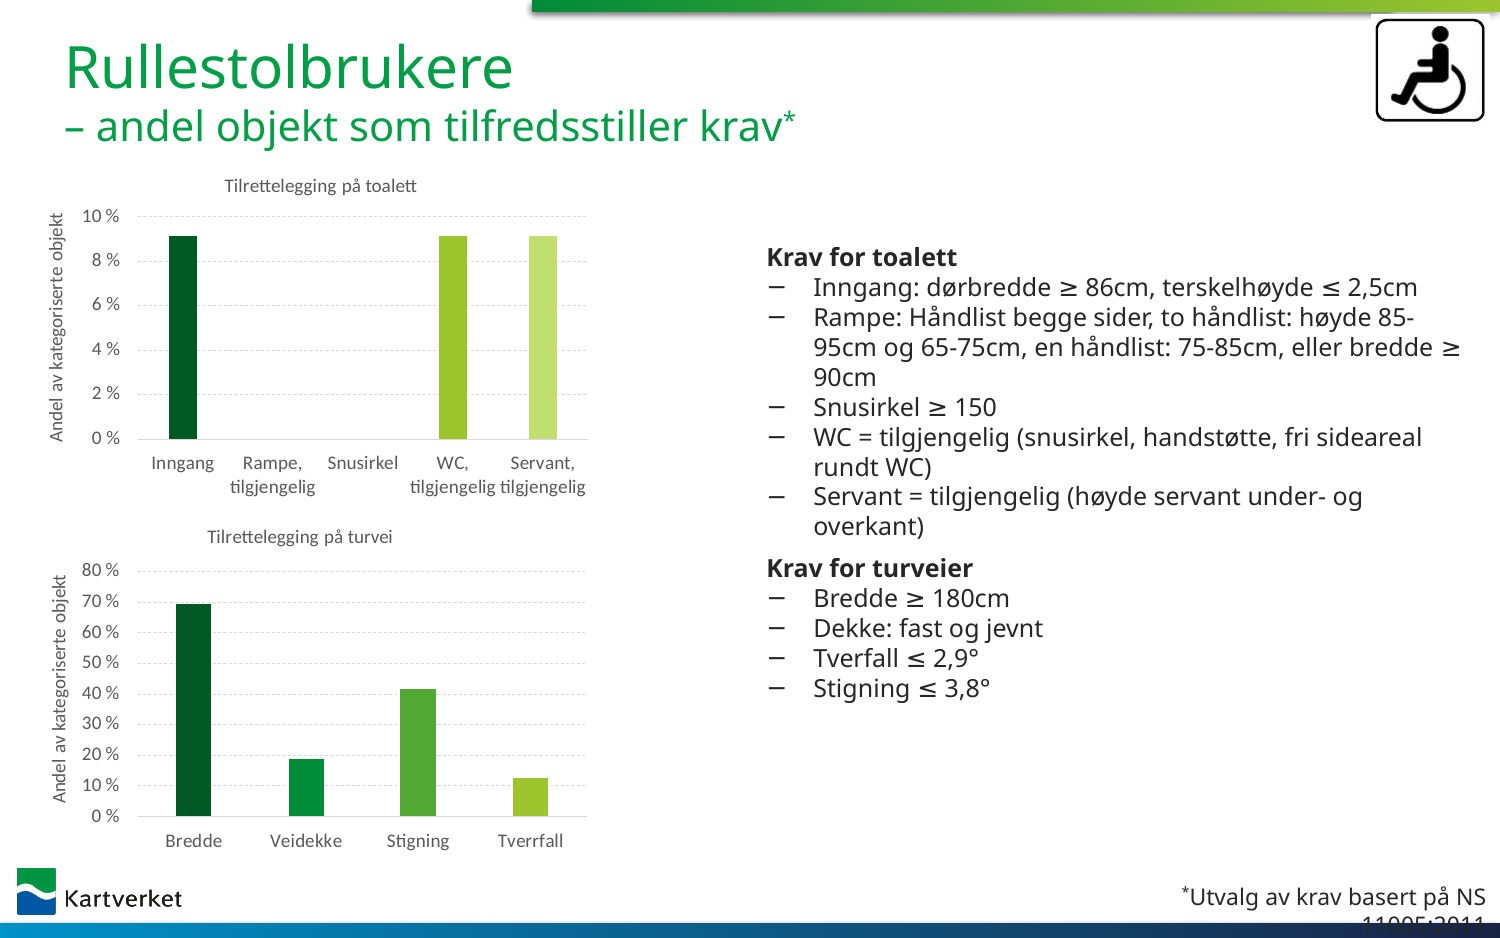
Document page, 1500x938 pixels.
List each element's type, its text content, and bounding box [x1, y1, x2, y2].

text_box Krav for toalett Inngang: dørbredde ≥ 86cm, terskelhøyde ≤ 2,5cm Rampe: Håndlist begge sider, to håndlist: høyde 85-95cm og 65-75cm, en håndlist: 75-85cm, eller bredde ≥ 90cm Snusirkel ≥ 150 WC = tilgjengelig (snusirkel, handstøtte, fri sideareal rundt WC) Servant = tilgjengelig (høyde servant under- og overkant) [751, 234, 1483, 545]
text_box *Utvalg av krav basert på NS 11005:2011 [1068, 873, 1500, 938]
text_box Rullestolbrukere – andel objekt som tilfredsstiller krav* [49, 14, 1431, 158]
picture [1371, 13, 1491, 127]
text_box Krav for turveier Bredde ≥ 180cm Dekke: fast og jevnt Tverfall ≤ 2,9° Stigning ≤ 3,8° [751, 545, 1483, 710]
picture [41, 520, 598, 859]
picture [41, 166, 599, 505]
